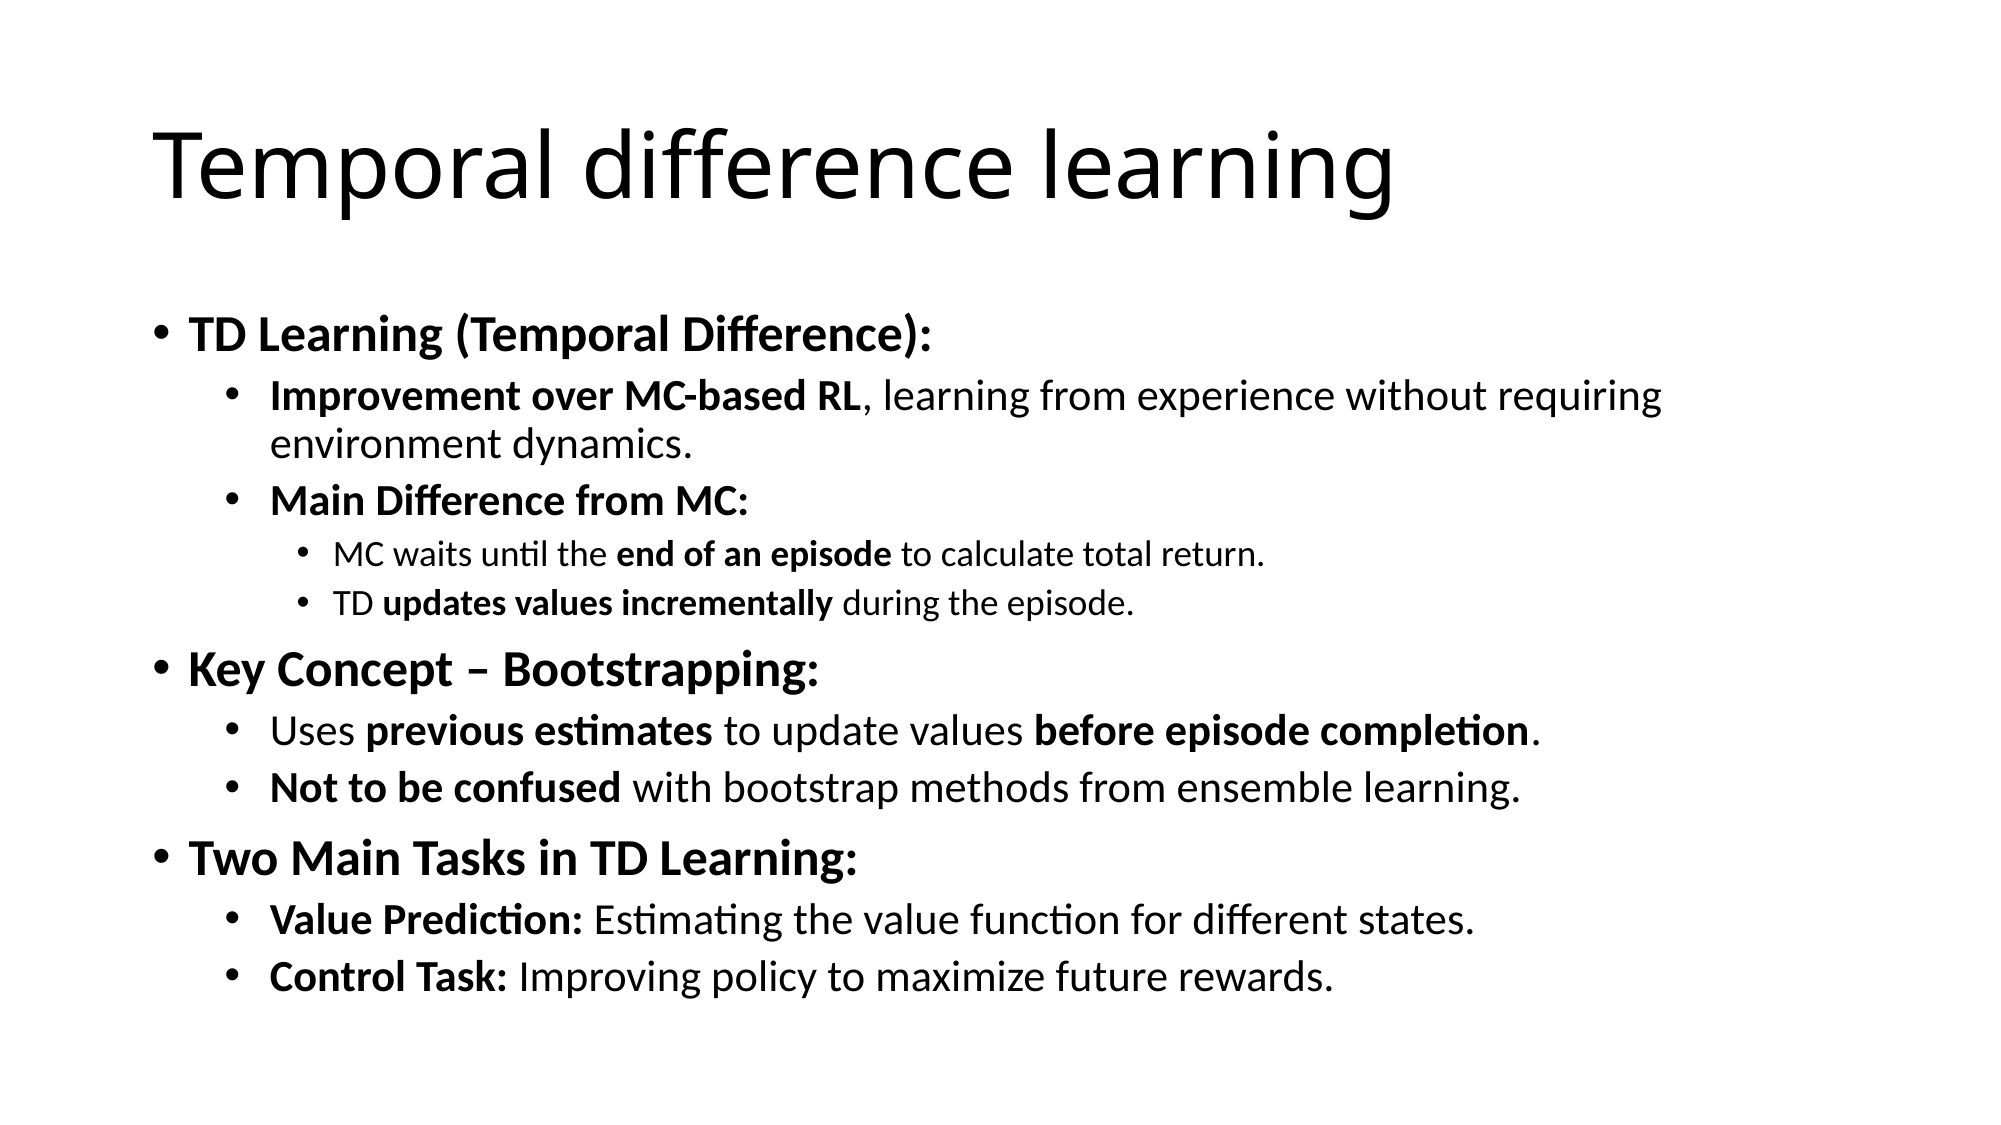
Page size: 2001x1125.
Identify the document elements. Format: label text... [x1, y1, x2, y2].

title Temporal difference learning [137, 59, 1863, 278]
list TD Learning (Temporal Difference): Improvement over MC-based RL, learning from experience without requiring environment dynamics. Main Difference from MC: MC waits until the end of an episode to calculate total return. TD updates values incrementally during the episode. Key Concept – Bootstrapping: Uses previous estimates to update values before episode completion. Not to be confused with bootstrap methods from ensemble learning. Two Main Tasks in TD Learning: Value Prediction: Estimating the value function for different states. Control Task: Improving policy to maximize future rewards. [137, 299, 1863, 1014]
